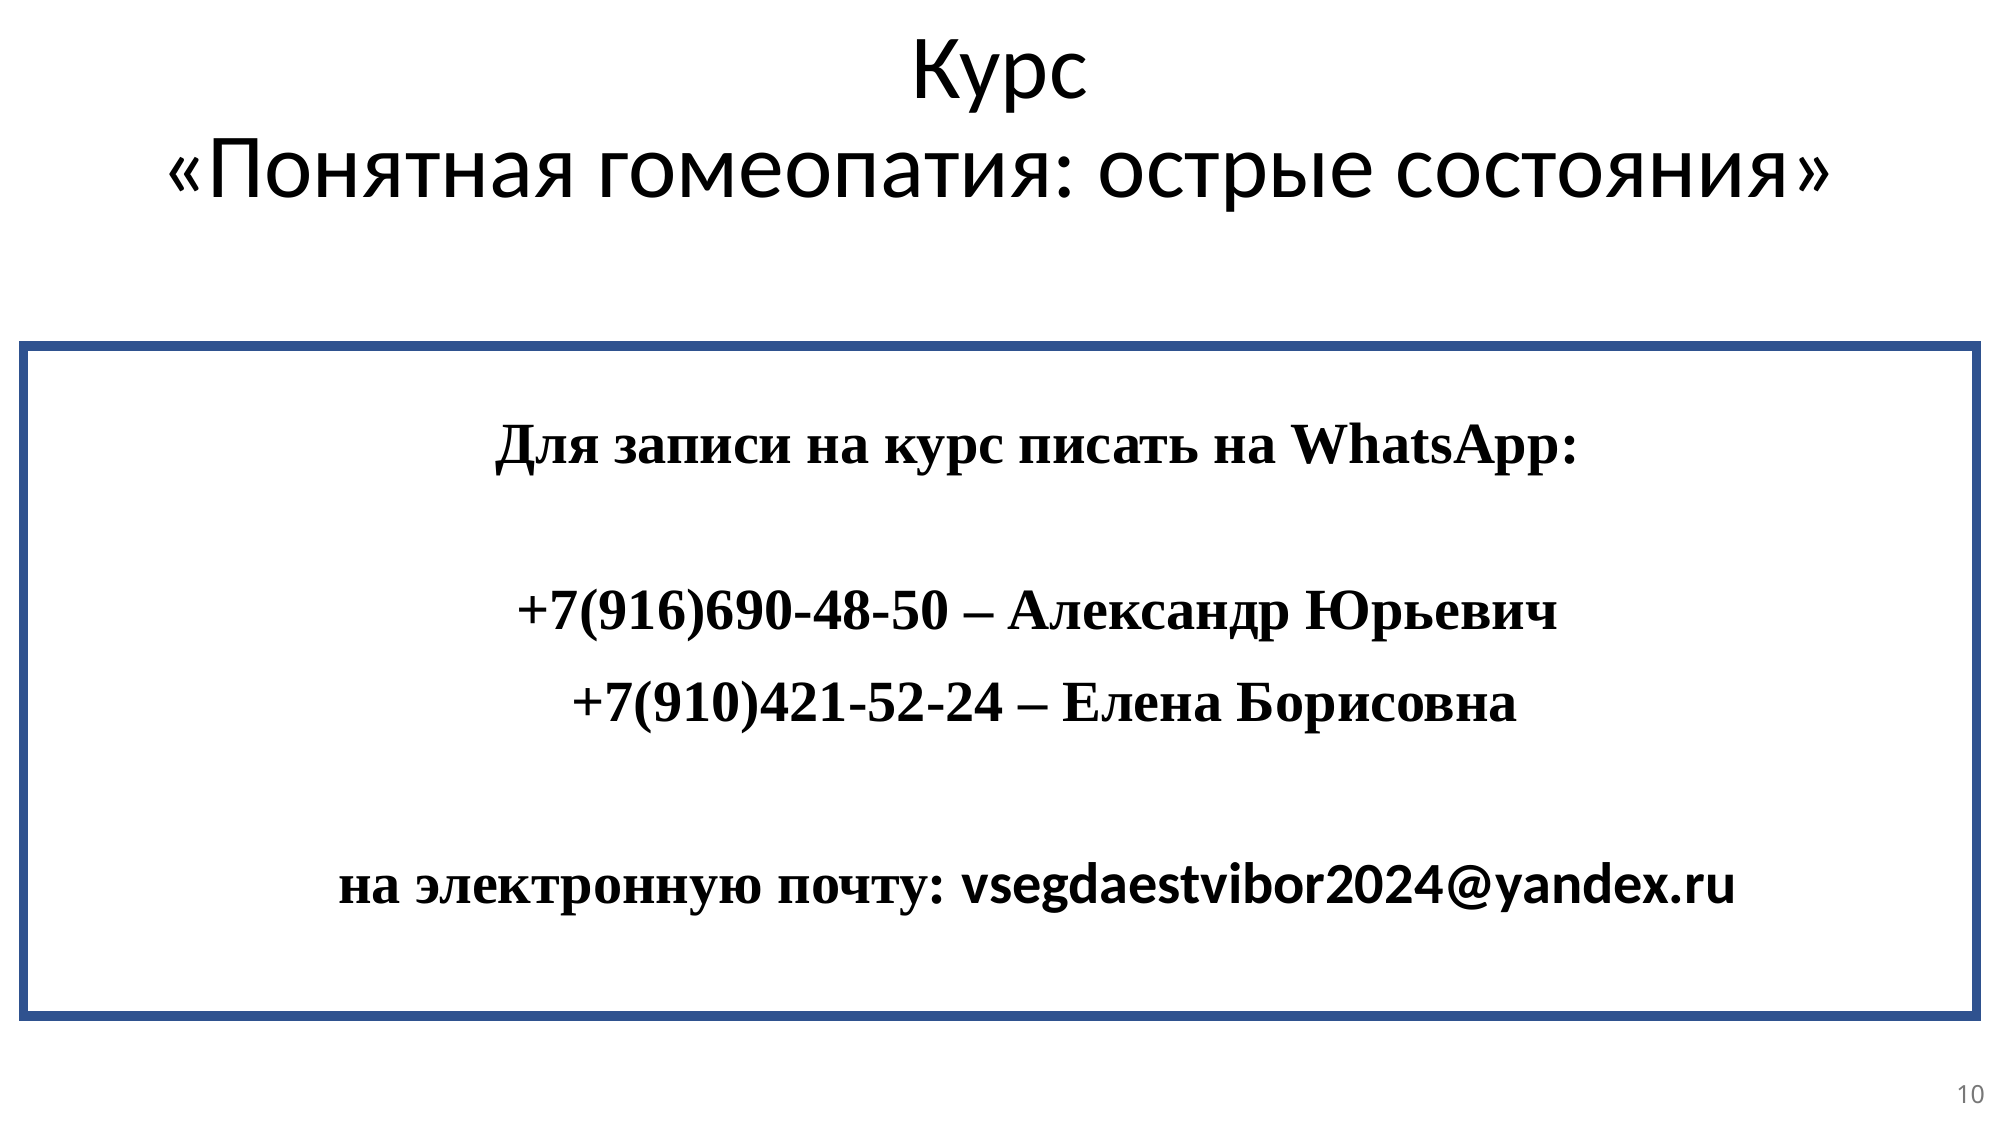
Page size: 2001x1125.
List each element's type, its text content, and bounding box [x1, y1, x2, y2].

text_box Для записи на курс писать на WhatsApp: +7(916)690-48-50 – Александр Юрьевич +7(910)421-52-24 – Елена Борисовна на электронную почту: vsegdaestvibor2024@yandex.ru [23, 345, 1977, 1017]
slide_number 10 [1550, 1065, 2000, 1125]
title Курс «Понятная гомеопатия: острые состояния» [137, 9, 1863, 227]
